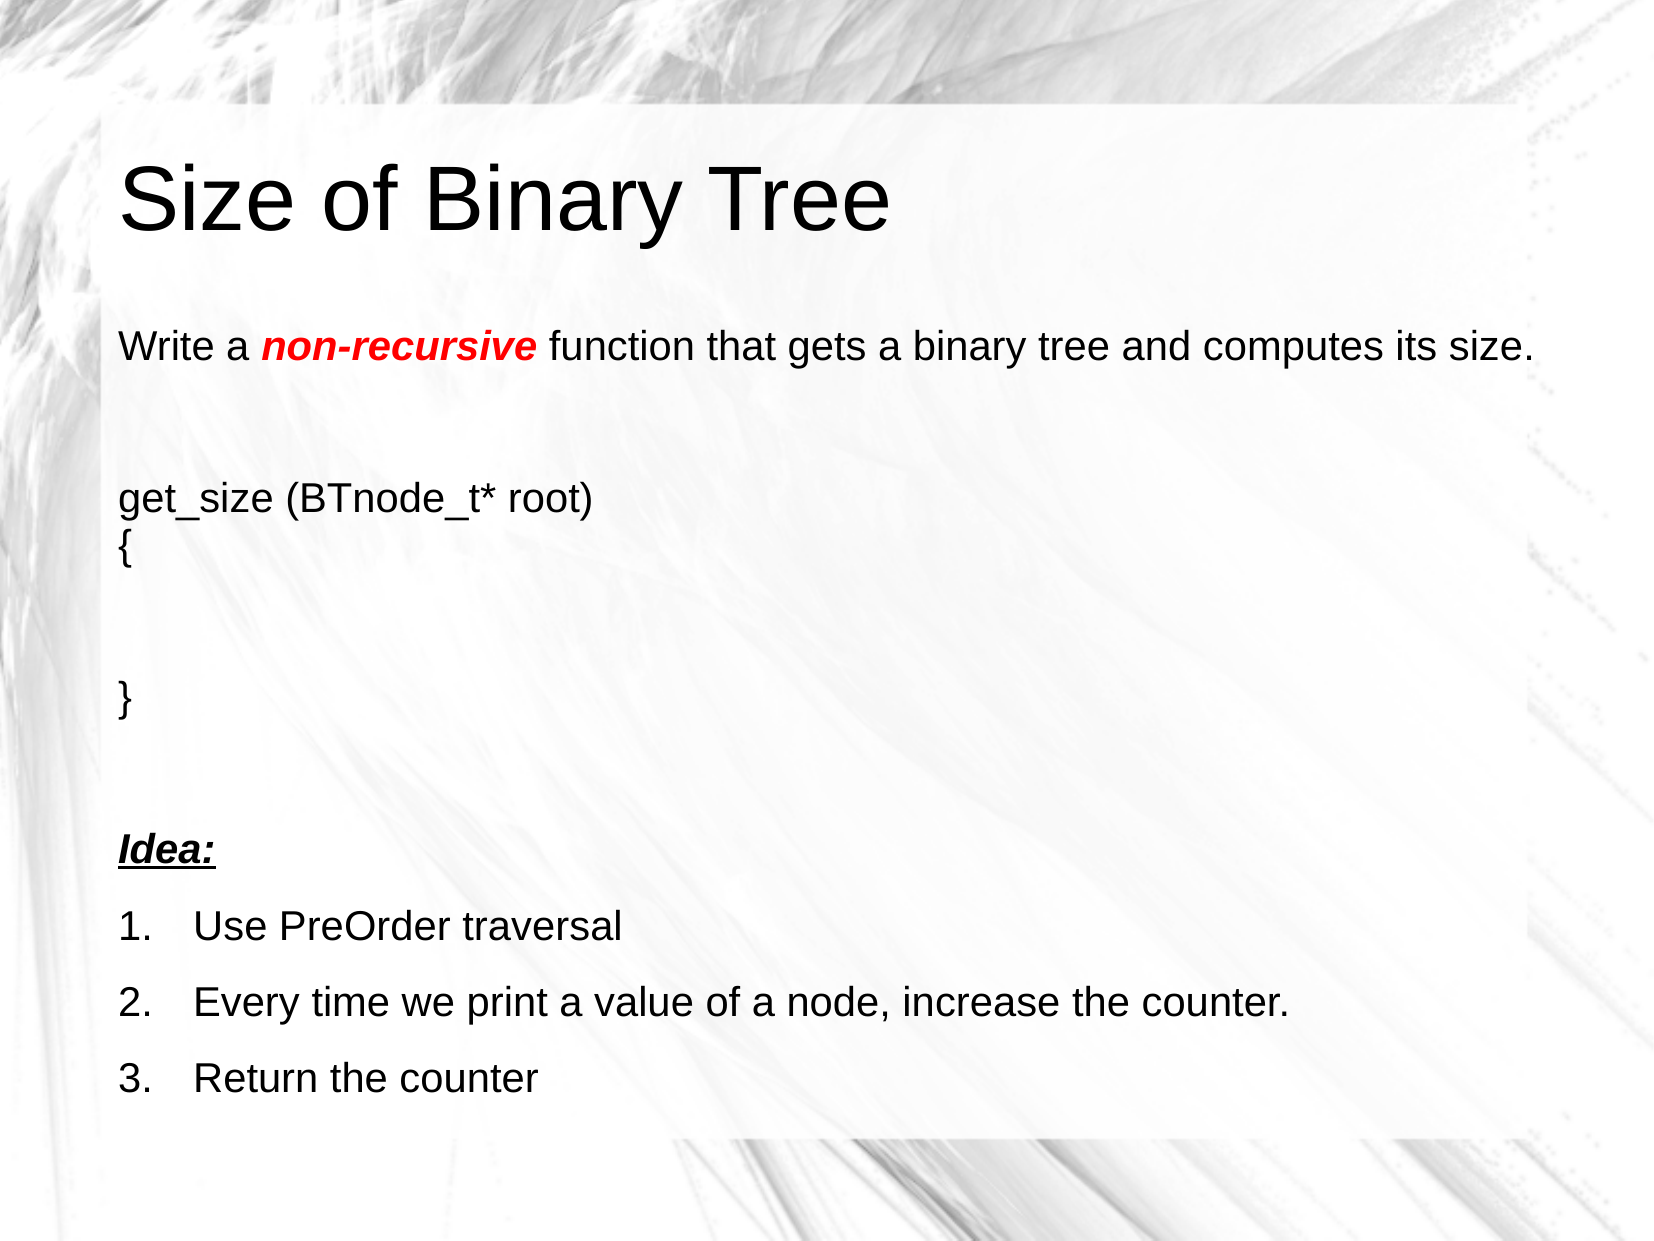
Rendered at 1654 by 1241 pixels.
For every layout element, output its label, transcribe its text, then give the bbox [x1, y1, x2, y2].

title Size of Binary Tree [118, 93, 1506, 299]
picture [0, 0, 1654, 1241]
list Write a non-recursive function that gets a binary tree and computes its size. get_size (BTnode_t* root) { } Idea: Use PreOrder traversal Every time we print a value of a node, increase the counter. Return the counter [118, 319, 1571, 1109]
